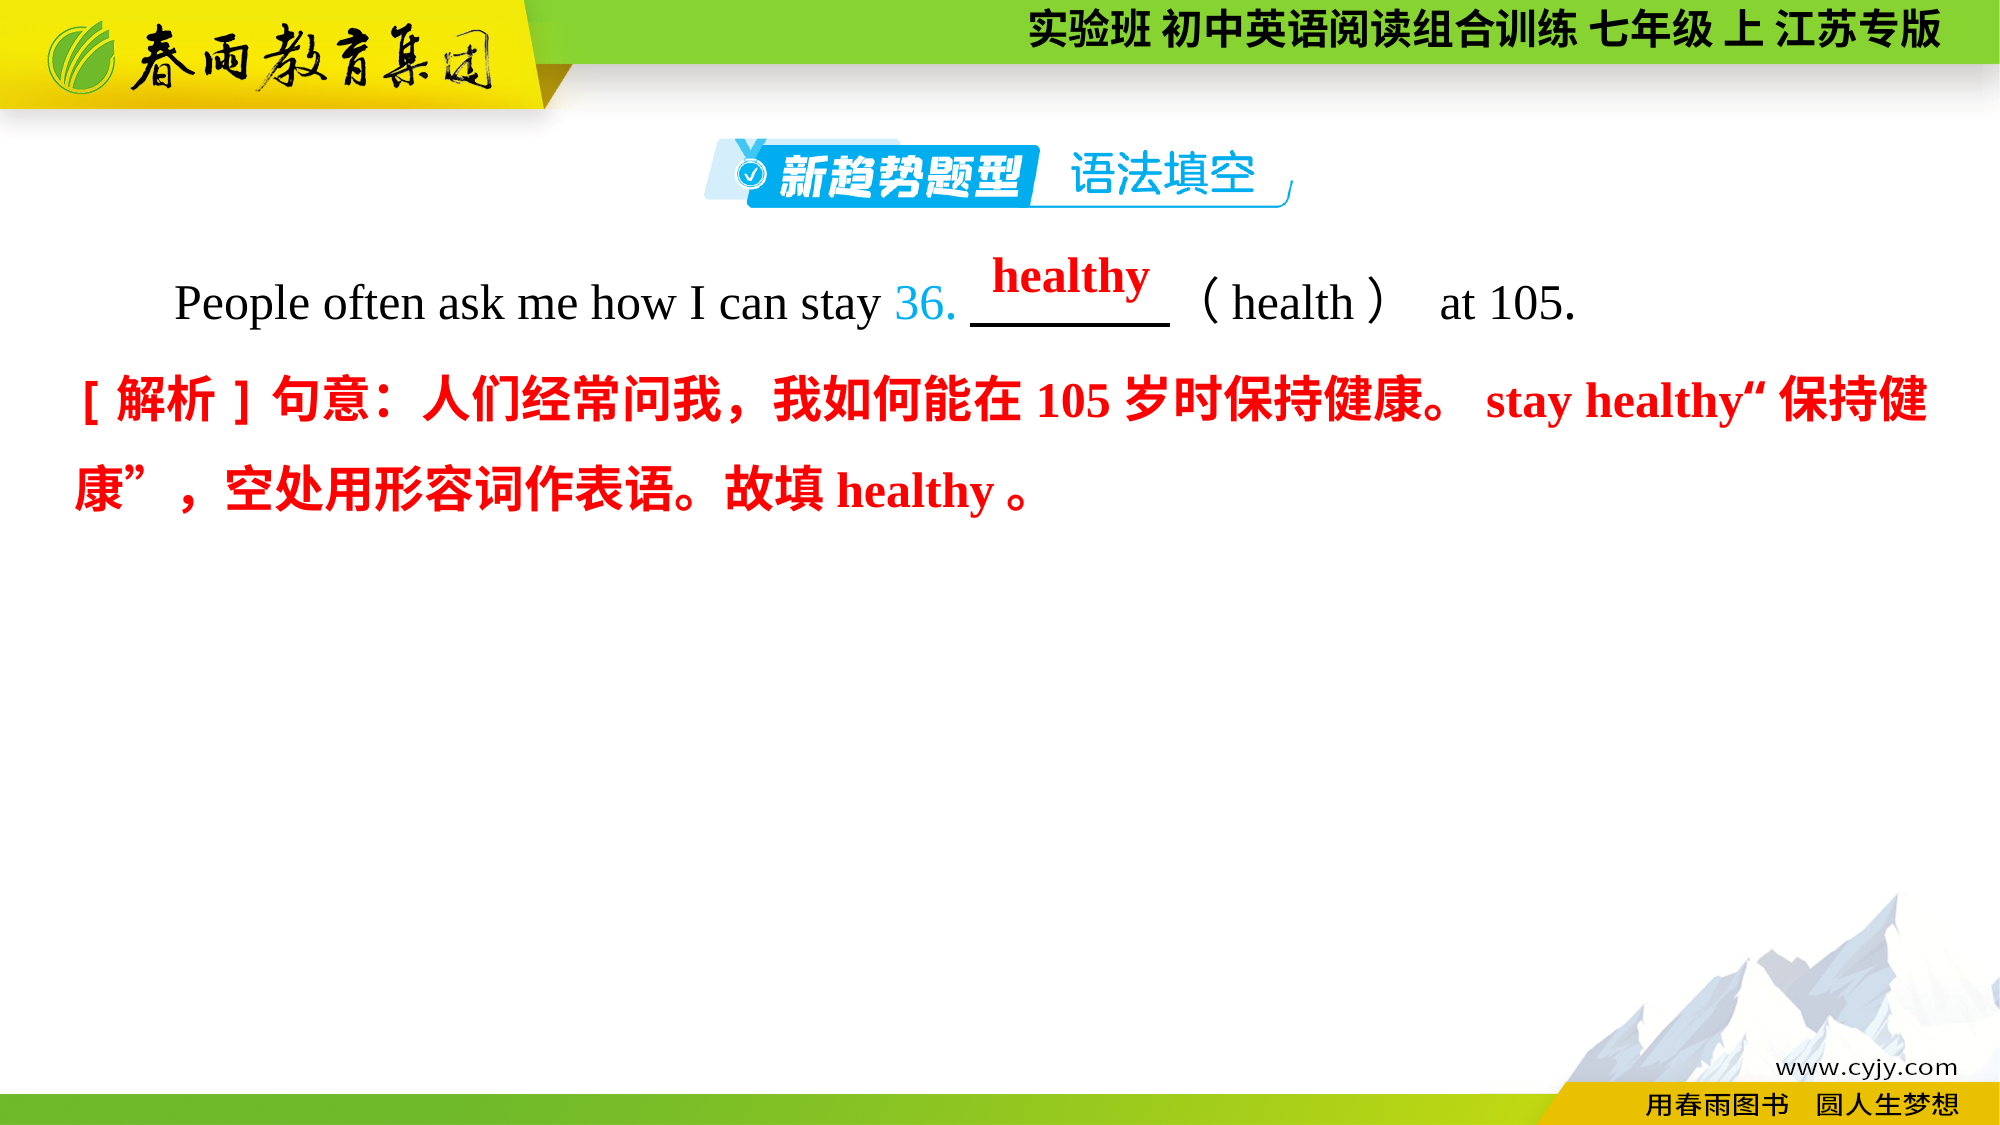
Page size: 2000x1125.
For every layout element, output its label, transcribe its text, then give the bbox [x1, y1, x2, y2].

text_box [解析]句意：人们经常问我，我如何能在105岁时保持健康。stay healthy“保持健康”，空处用形容词作表语。故填healthy。 [59, 329, 1944, 525]
list People often ask me how I can stay 36. （health） at 105. [59, 232, 1944, 327]
picture [0, 0, 2000, 1125]
text_box healthy [977, 235, 1166, 311]
